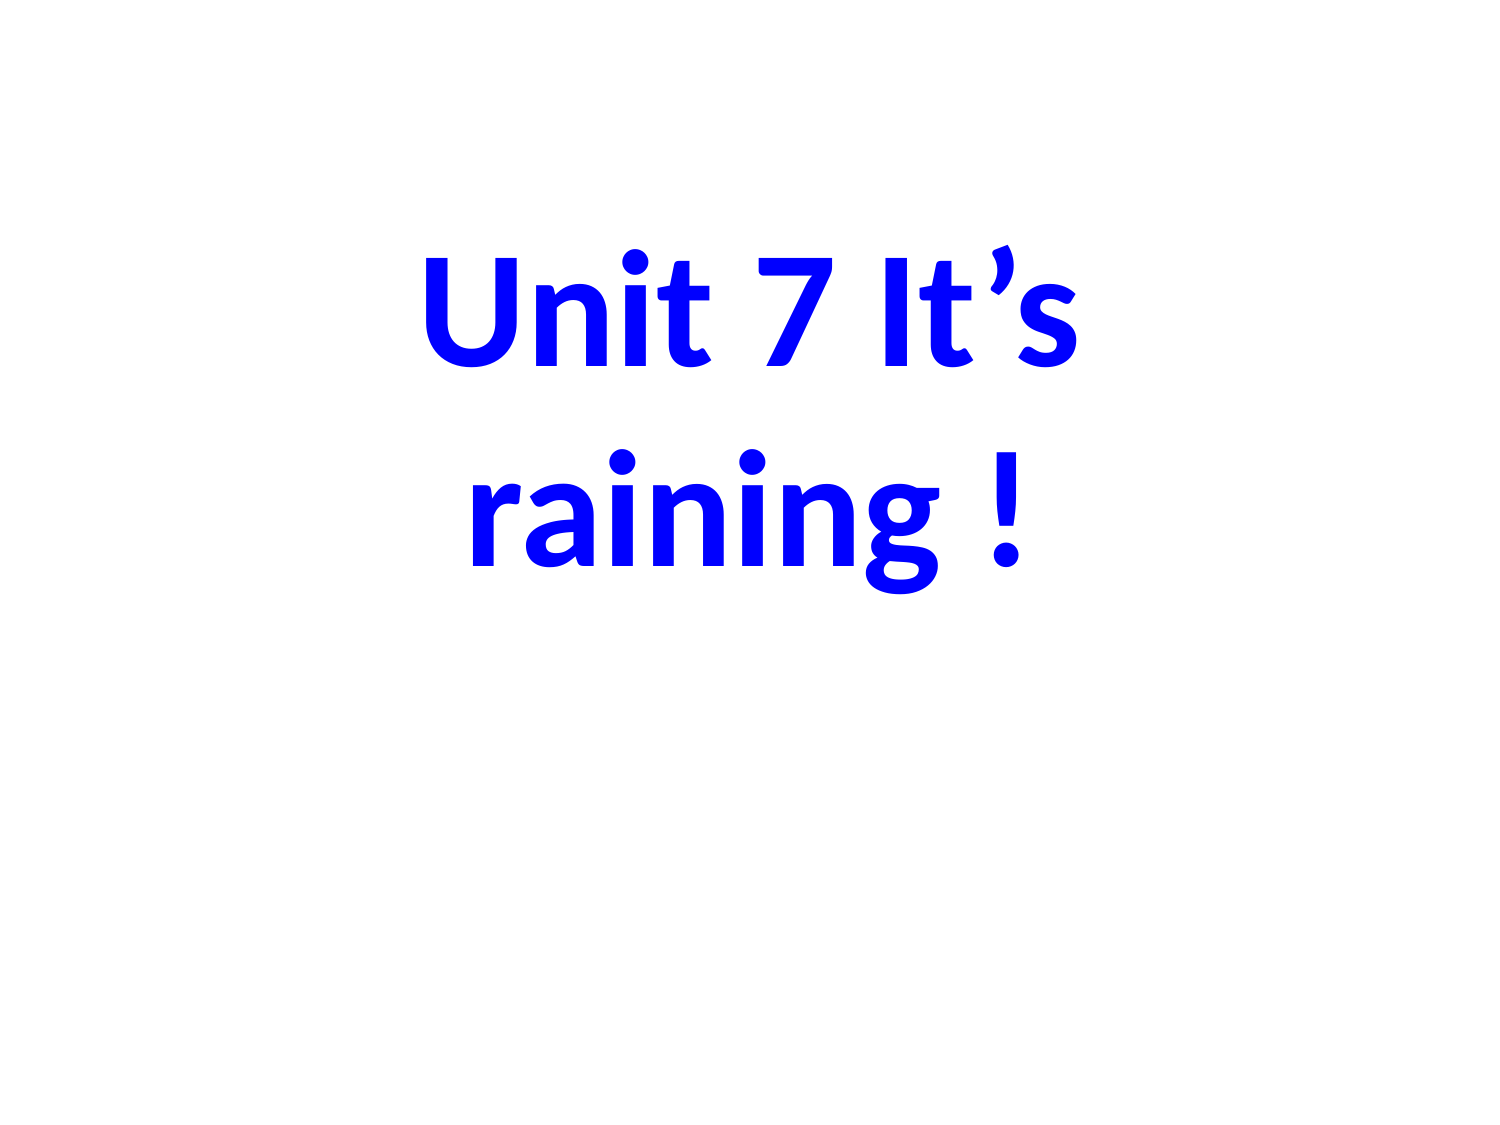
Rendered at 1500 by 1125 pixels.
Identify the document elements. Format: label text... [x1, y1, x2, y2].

text_box 学科网 [333, 545, 1167, 580]
title Unit 7 It’s raining ! [112, 278, 1388, 520]
